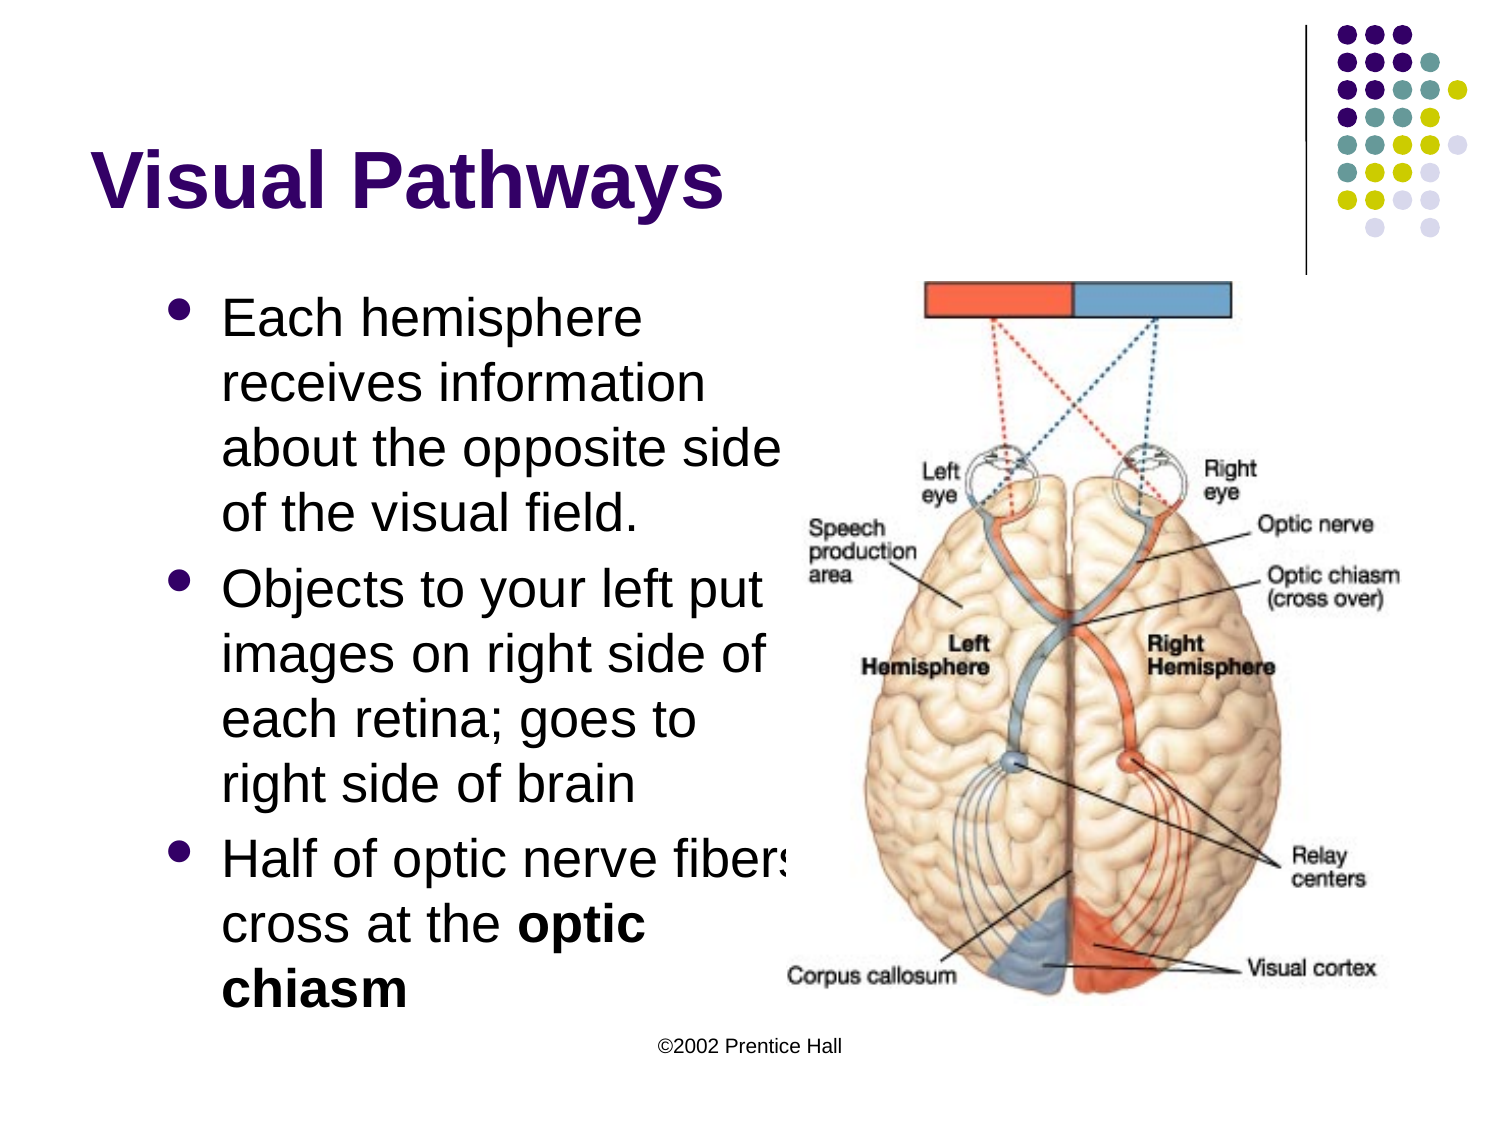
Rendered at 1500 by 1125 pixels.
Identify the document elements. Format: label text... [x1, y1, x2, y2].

list Each hemisphere receives information about the opposite side of the visual field. Objects to your left put images on right side of each retina; goes to right side of brain Half of optic nerve fibers cross at the optic chiasm [150, 275, 825, 1050]
title Visual Pathways [75, 20, 1313, 233]
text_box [785, 281, 1402, 1006]
footer ©2002 Prentice Hall [512, 1025, 988, 1100]
